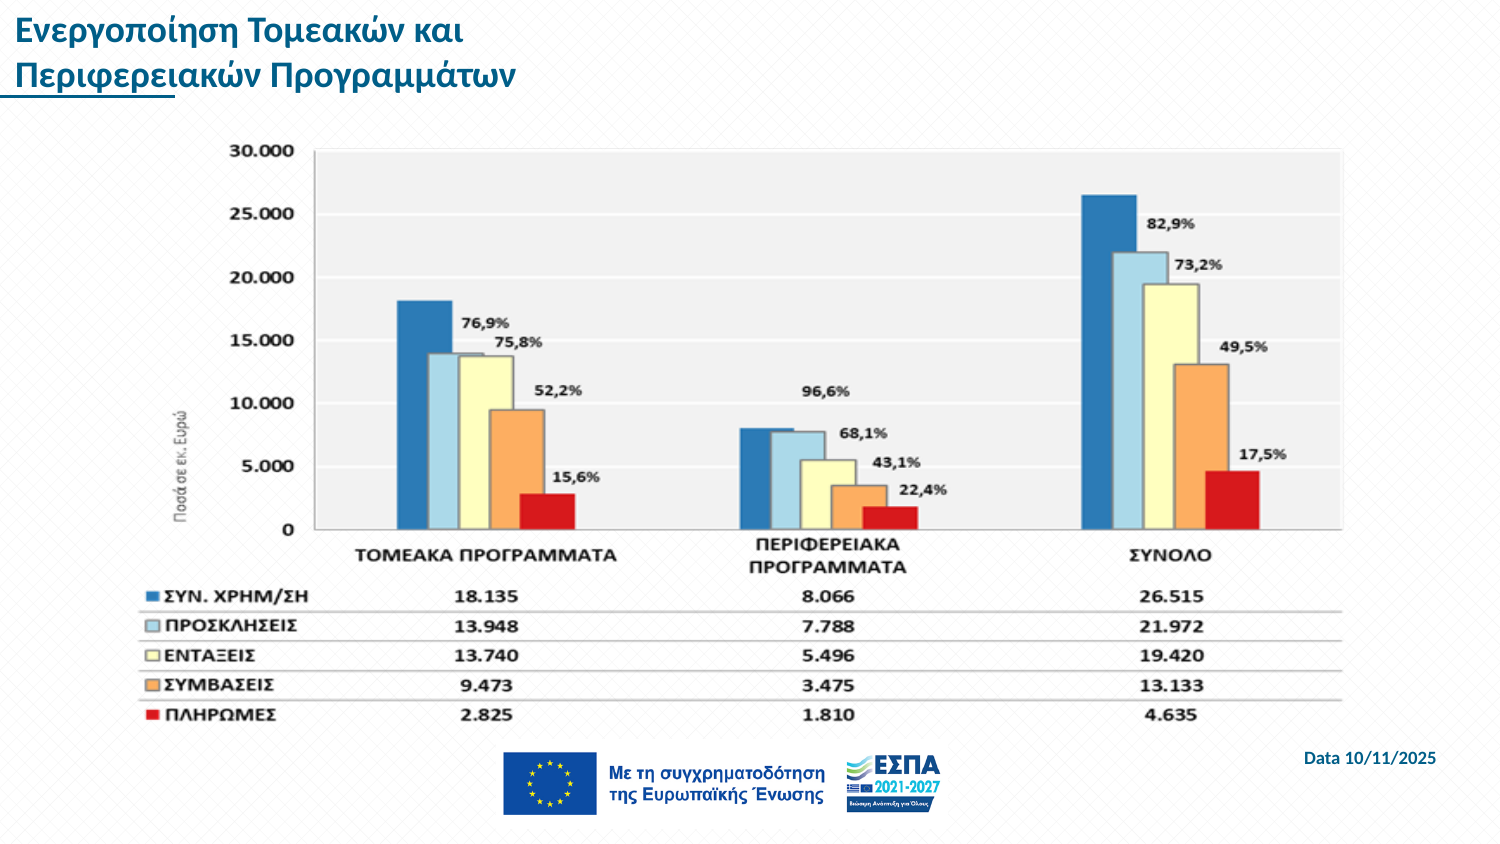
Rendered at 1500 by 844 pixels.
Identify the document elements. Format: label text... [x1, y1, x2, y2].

picture [100, 128, 1370, 830]
text_box Data 10/11/2025 [1289, 718, 1466, 796]
text_box Ενεργοποίηση Τομεακών και Περιφερειακών Προγραμμάτων [0, 2, 625, 97]
